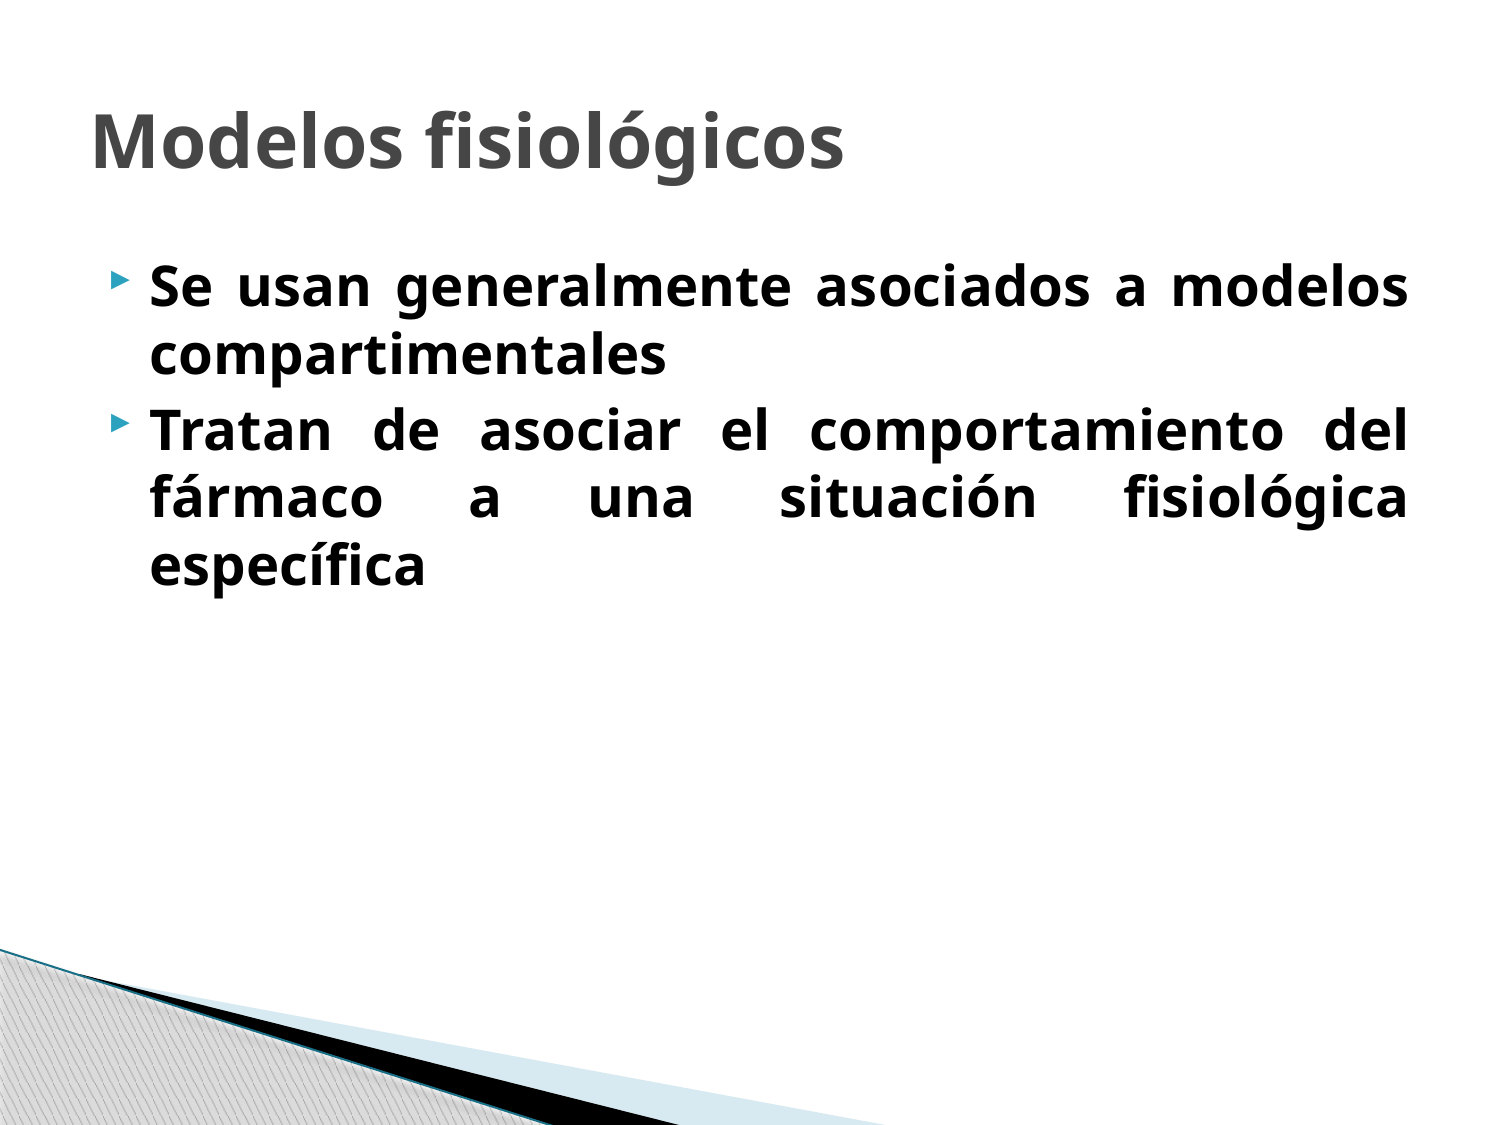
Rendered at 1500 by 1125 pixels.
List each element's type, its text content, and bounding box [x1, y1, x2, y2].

list Se usan generalmente asociados a modelos compartimentales Tratan de asociar el comportamiento del fármaco a una situación fisiológica específica [74, 242, 1426, 986]
title Modelos fisiológicos [75, 45, 1425, 233]
